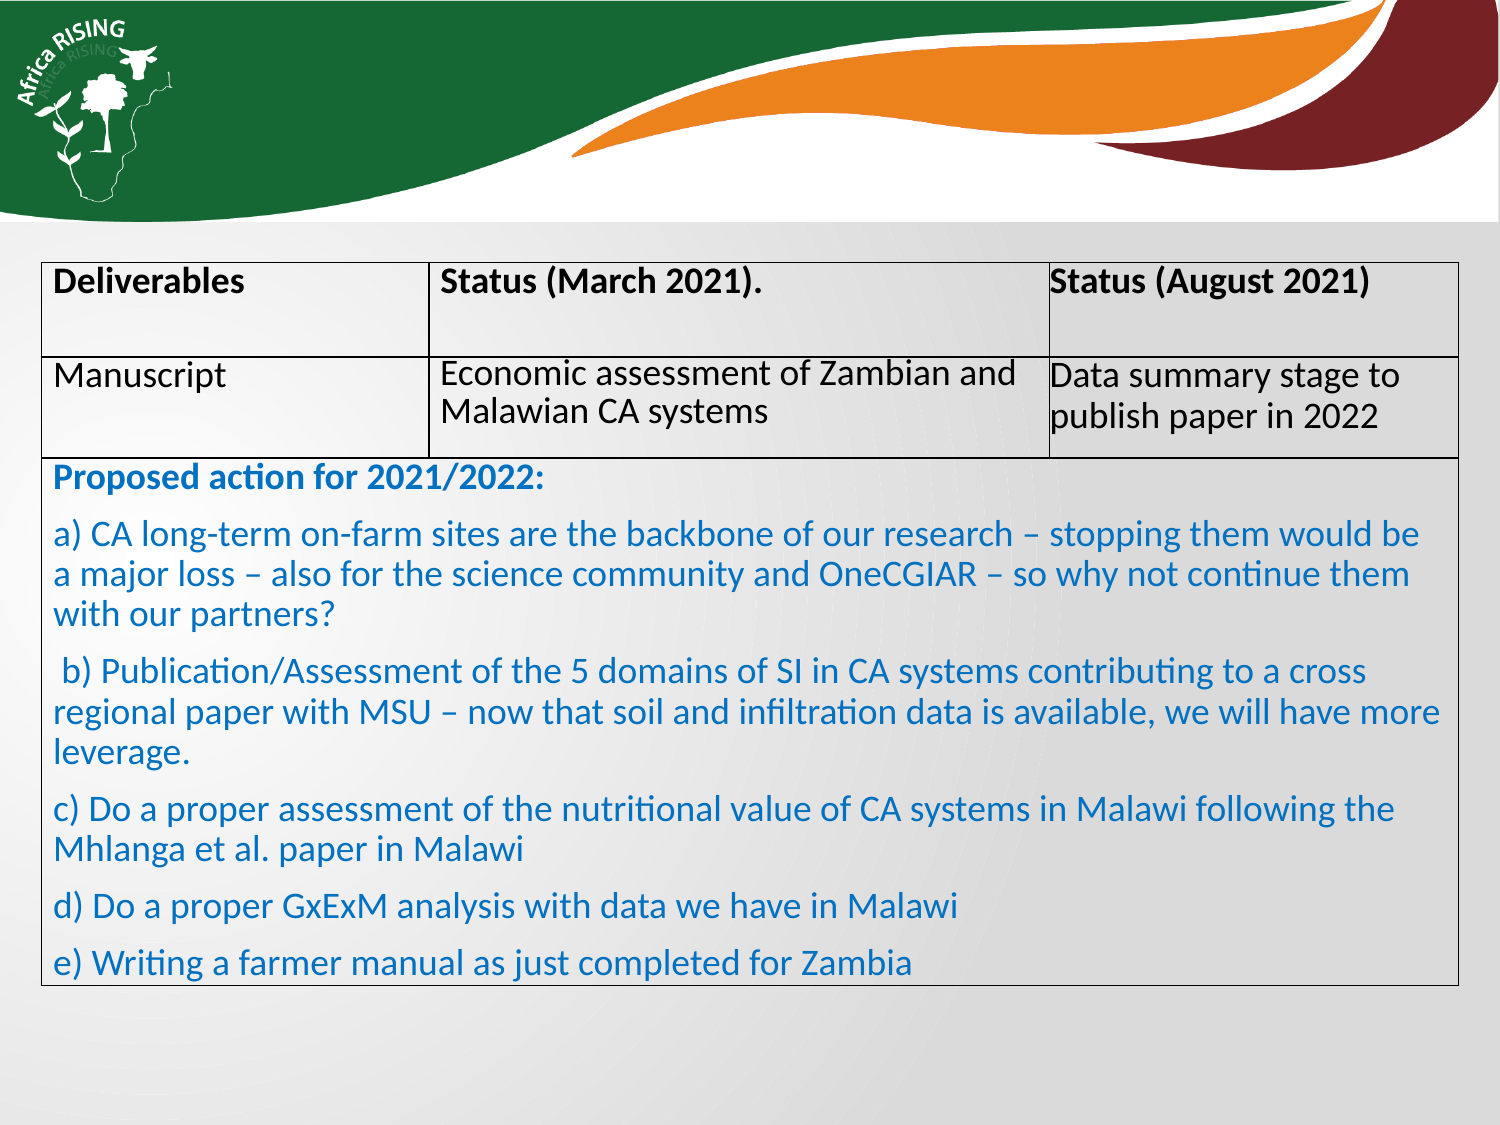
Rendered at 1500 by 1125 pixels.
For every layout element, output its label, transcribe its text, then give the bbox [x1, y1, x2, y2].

table_cell Manuscript [42, 358, 428, 457]
table_cell Data summary stage to publish paper in 2022 [1050, 358, 1458, 457]
picture [0, 0, 1499, 222]
table_cell Economic assessment of Zambian and Malawian CA systems [430, 358, 1049, 457]
table_header Status (August 2021) [1050, 263, 1458, 356]
table_cell Proposed action for 2021/2022: a) CA long-term on-farm sites are the backbone of our research – stopping them would be a major loss – also for the science community and OneCGIAR – so why not continue them with our partners? b) Publication/Assessment of the 5 domains of SI in CA systems contributing to a cross regional paper with MSU – now that soil and infiltration data is available, we will have more leverage. c) Do a proper assessment of the nutritional value of CA systems in Malawi following the Mhlanga et al. paper in Malawi d) Do a proper GxExM analysis with data we have in Malawi e) Writing a farmer manual as just completed for Zambia [42, 459, 1458, 985]
table_header Status (March 2021). [430, 263, 1049, 356]
table_header Deliverables [42, 263, 428, 356]
